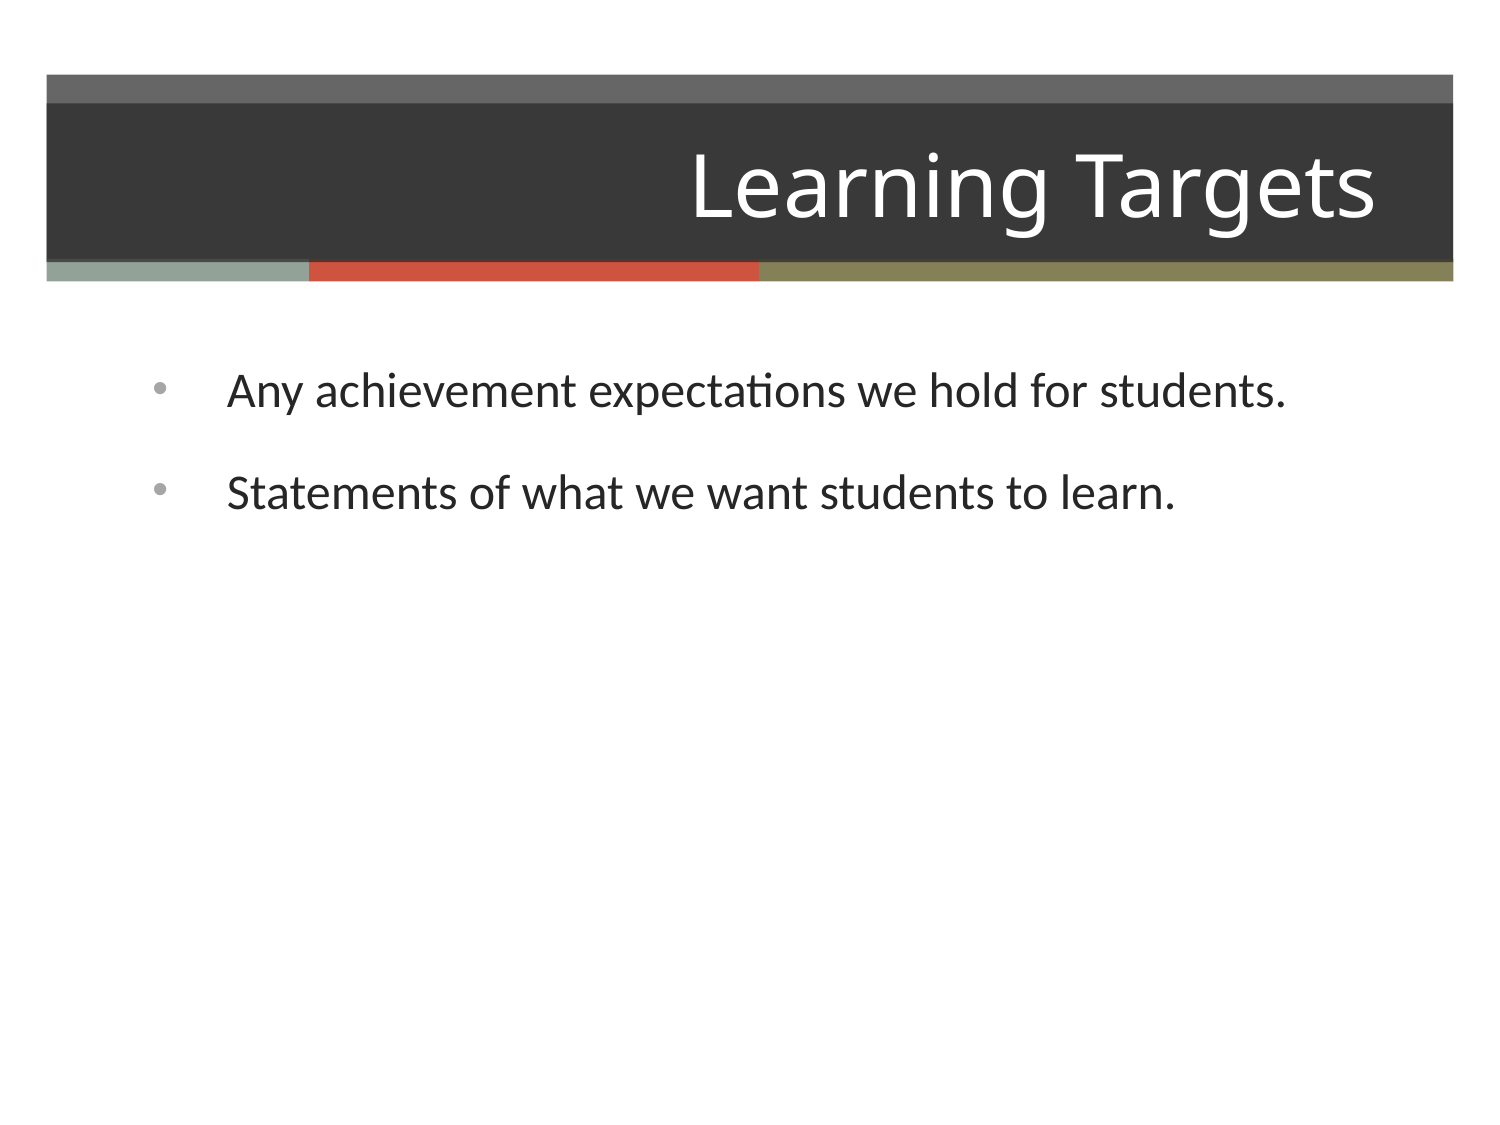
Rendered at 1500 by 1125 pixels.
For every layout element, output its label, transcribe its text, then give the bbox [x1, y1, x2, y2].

list Any achievement expectations we hold for students. Statements of what we want students to learn. [137, 350, 1454, 1005]
title Learning Targets [46, 103, 1454, 263]
